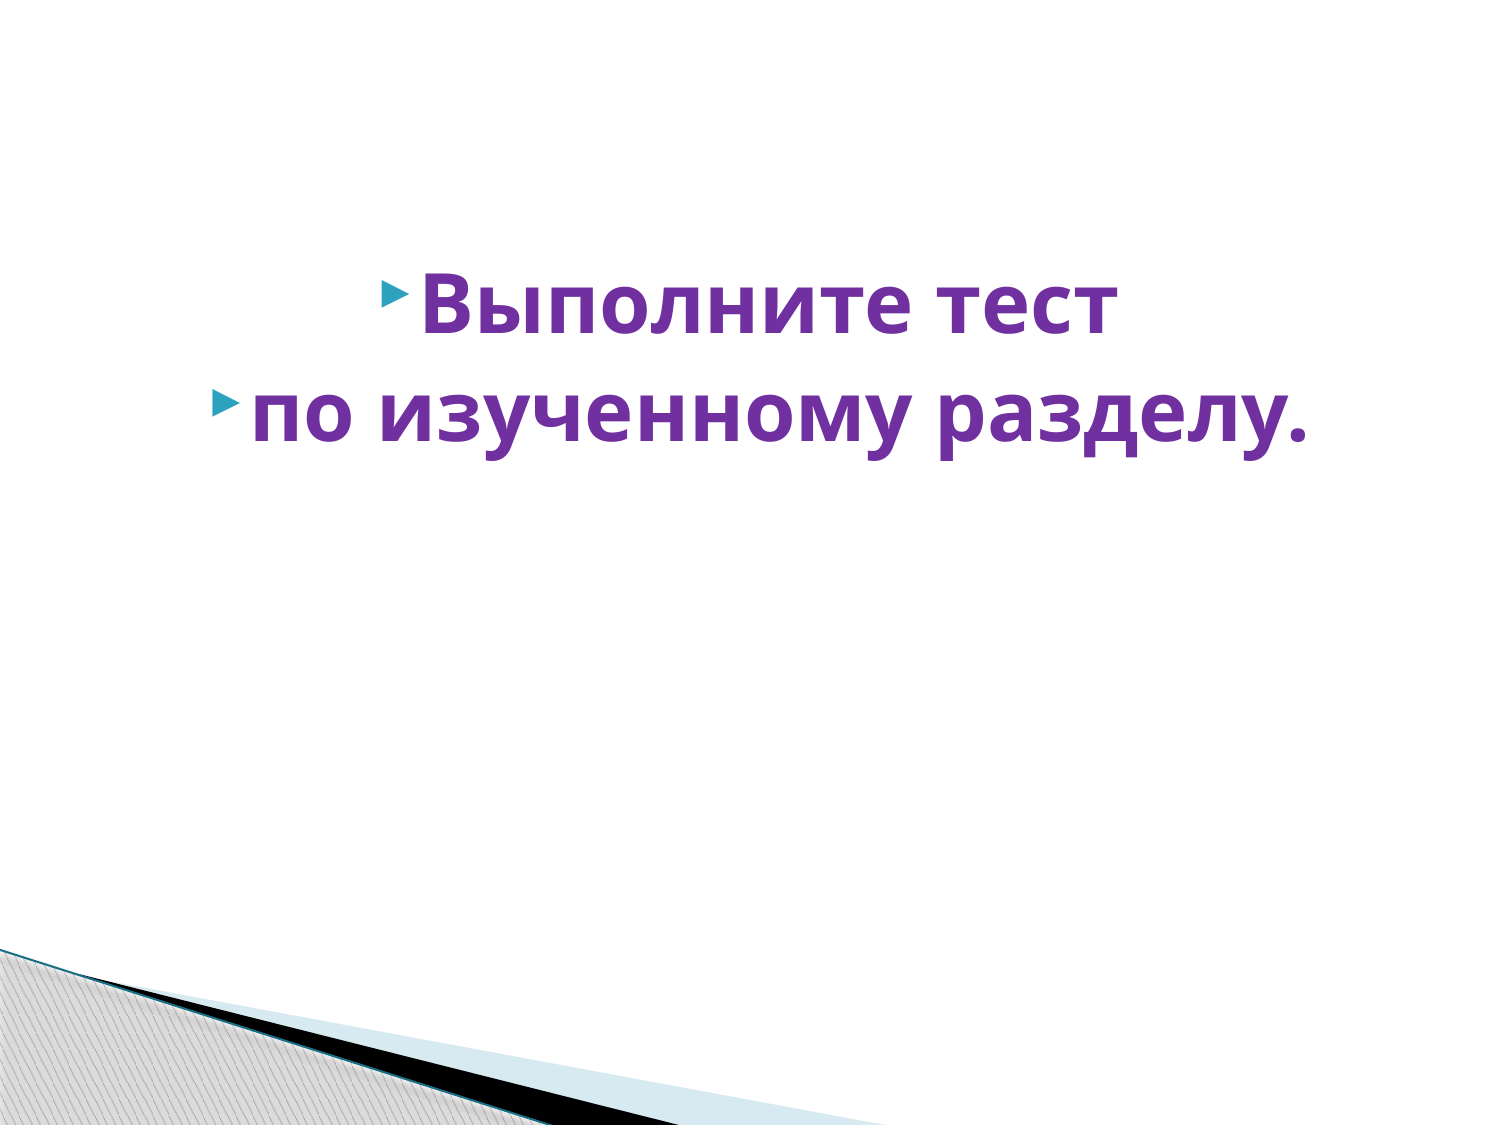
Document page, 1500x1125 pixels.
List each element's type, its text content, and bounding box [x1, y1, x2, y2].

list Выполните тест по изученному разделу. [75, 243, 1425, 986]
